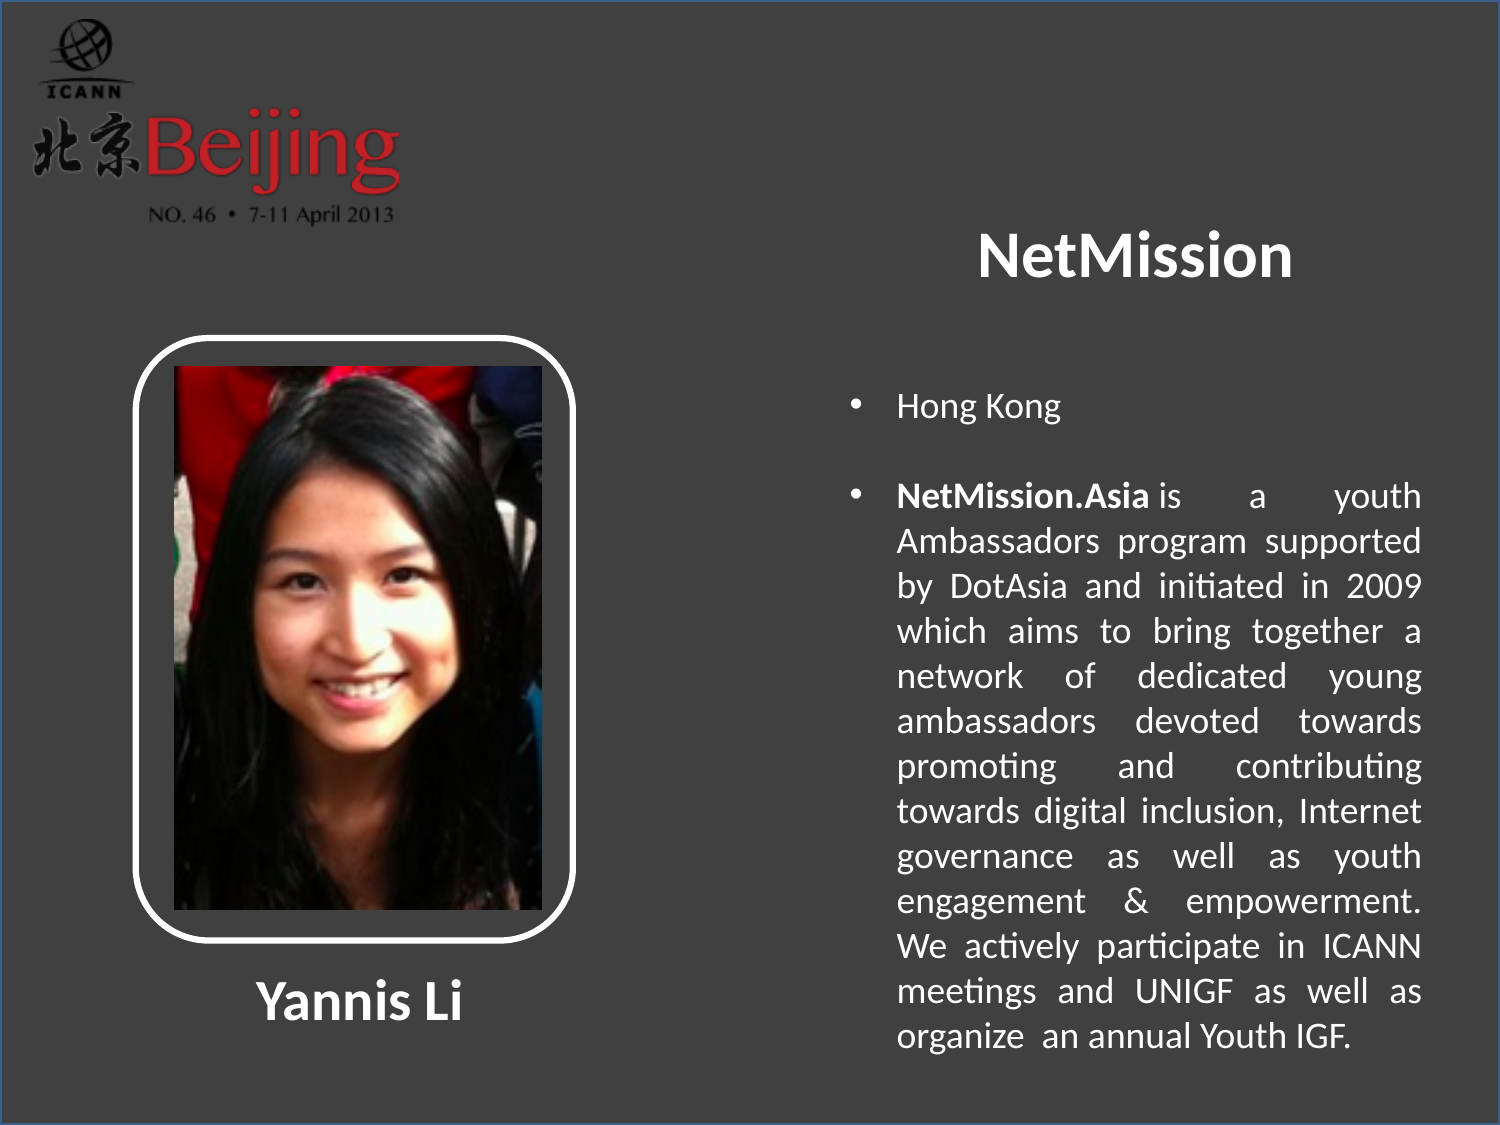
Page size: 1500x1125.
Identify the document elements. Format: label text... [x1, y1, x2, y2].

text_box Yannis Li [123, 954, 597, 1040]
picture [174, 365, 542, 911]
picture [29, 19, 399, 238]
text_box NetMission Hong Kong NetMission.Asia is a youth Ambassadors program supported by DotAsia and initiated in 2009 which aims to bring together a network of dedicated young ambassadors devoted towards promoting and contributing towards digital inclusion, Internet governance as well as youth engagement & empowerment. We actively participate in ICANN meetings and UNIGF as well as organize an annual Youth IGF. [834, 203, 1438, 1064]
